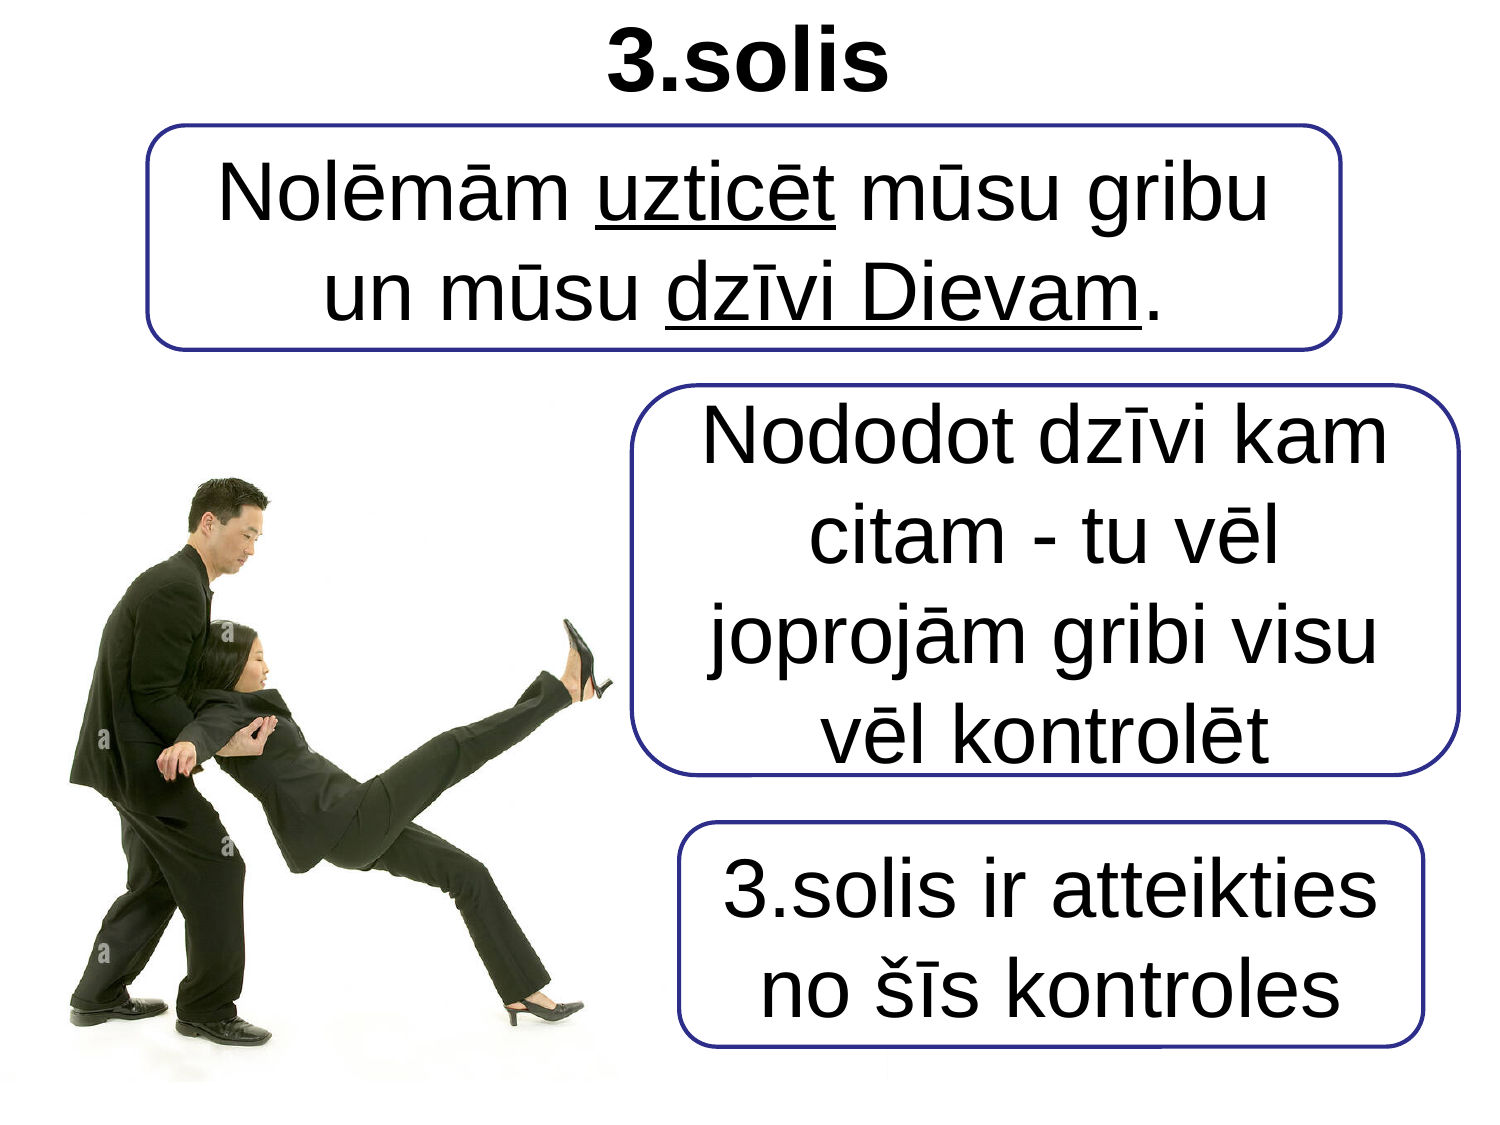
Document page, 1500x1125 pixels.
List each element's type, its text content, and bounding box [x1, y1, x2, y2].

text_box Nododot dzīvi kam citam - tu vēl joprojām gribi visu vēl kontrolēt [885, 383, 1461, 778]
title 3.solis [73, 0, 1425, 109]
text_box 3.solis ir atteikties no šīs kontroles [891, 820, 1426, 1049]
picture [0, 385, 888, 1082]
text_box Nolēmām uzticēt mūsu gribu un mūsu dzīvi Dievam. [145, 123, 1343, 352]
